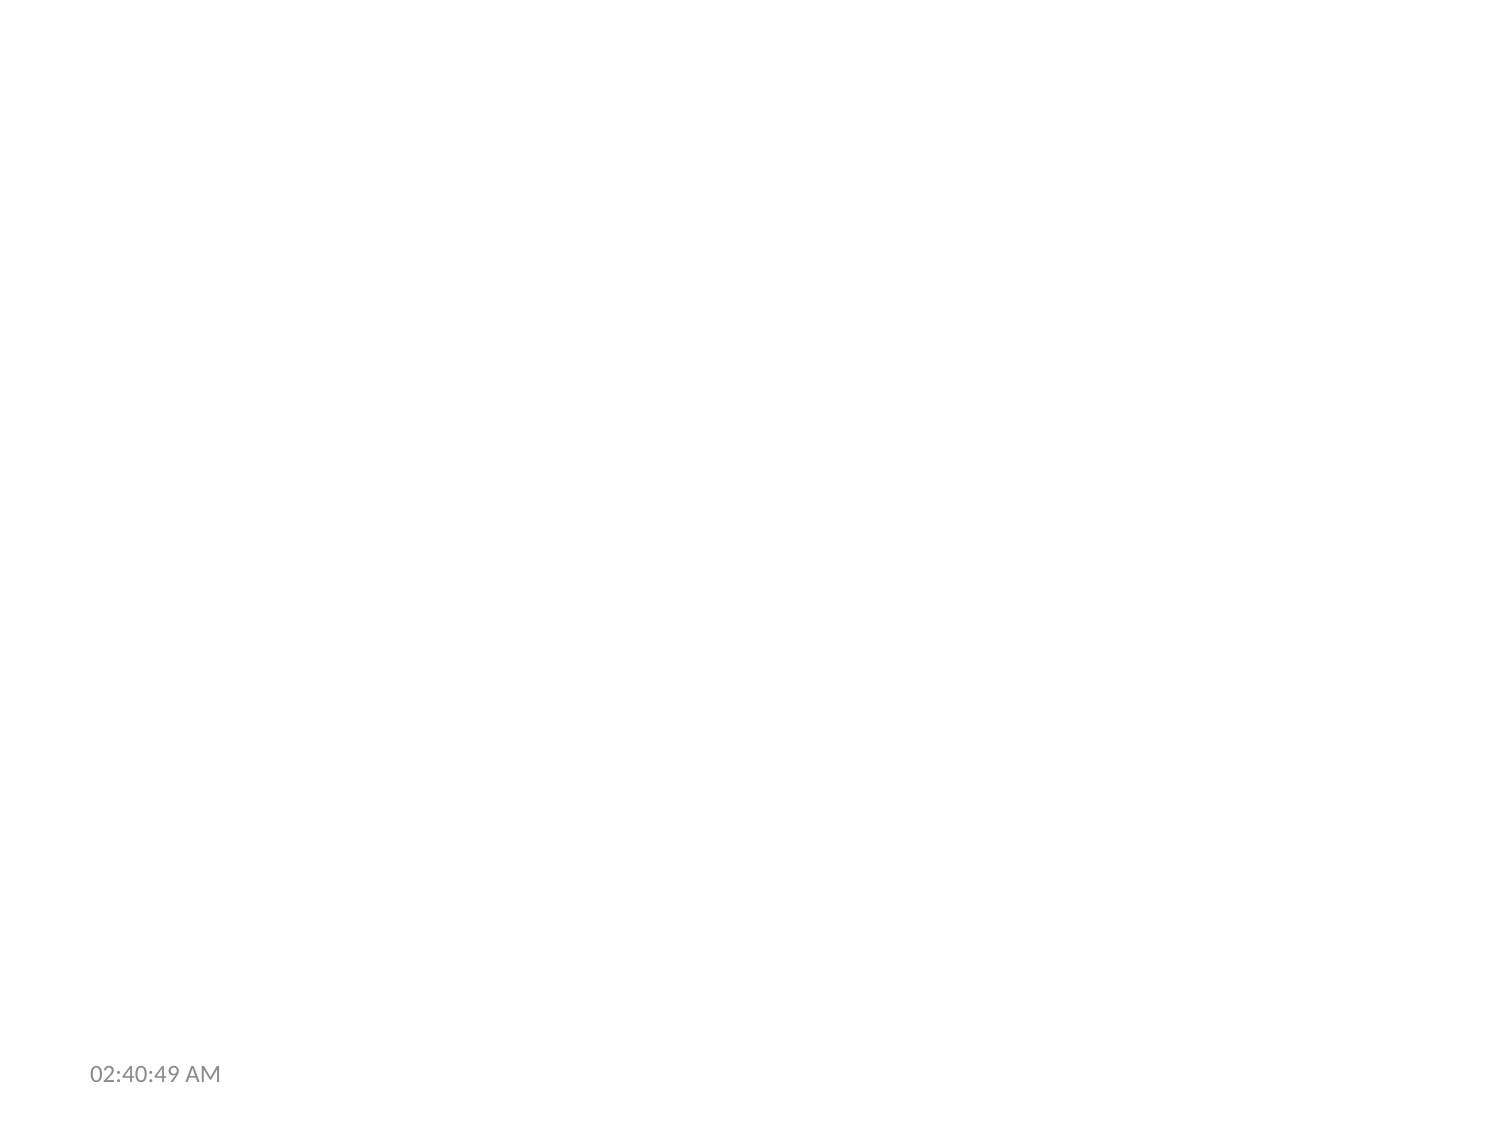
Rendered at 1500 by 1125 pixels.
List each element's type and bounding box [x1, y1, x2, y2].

slide_number [75, 1042, 425, 1103]
